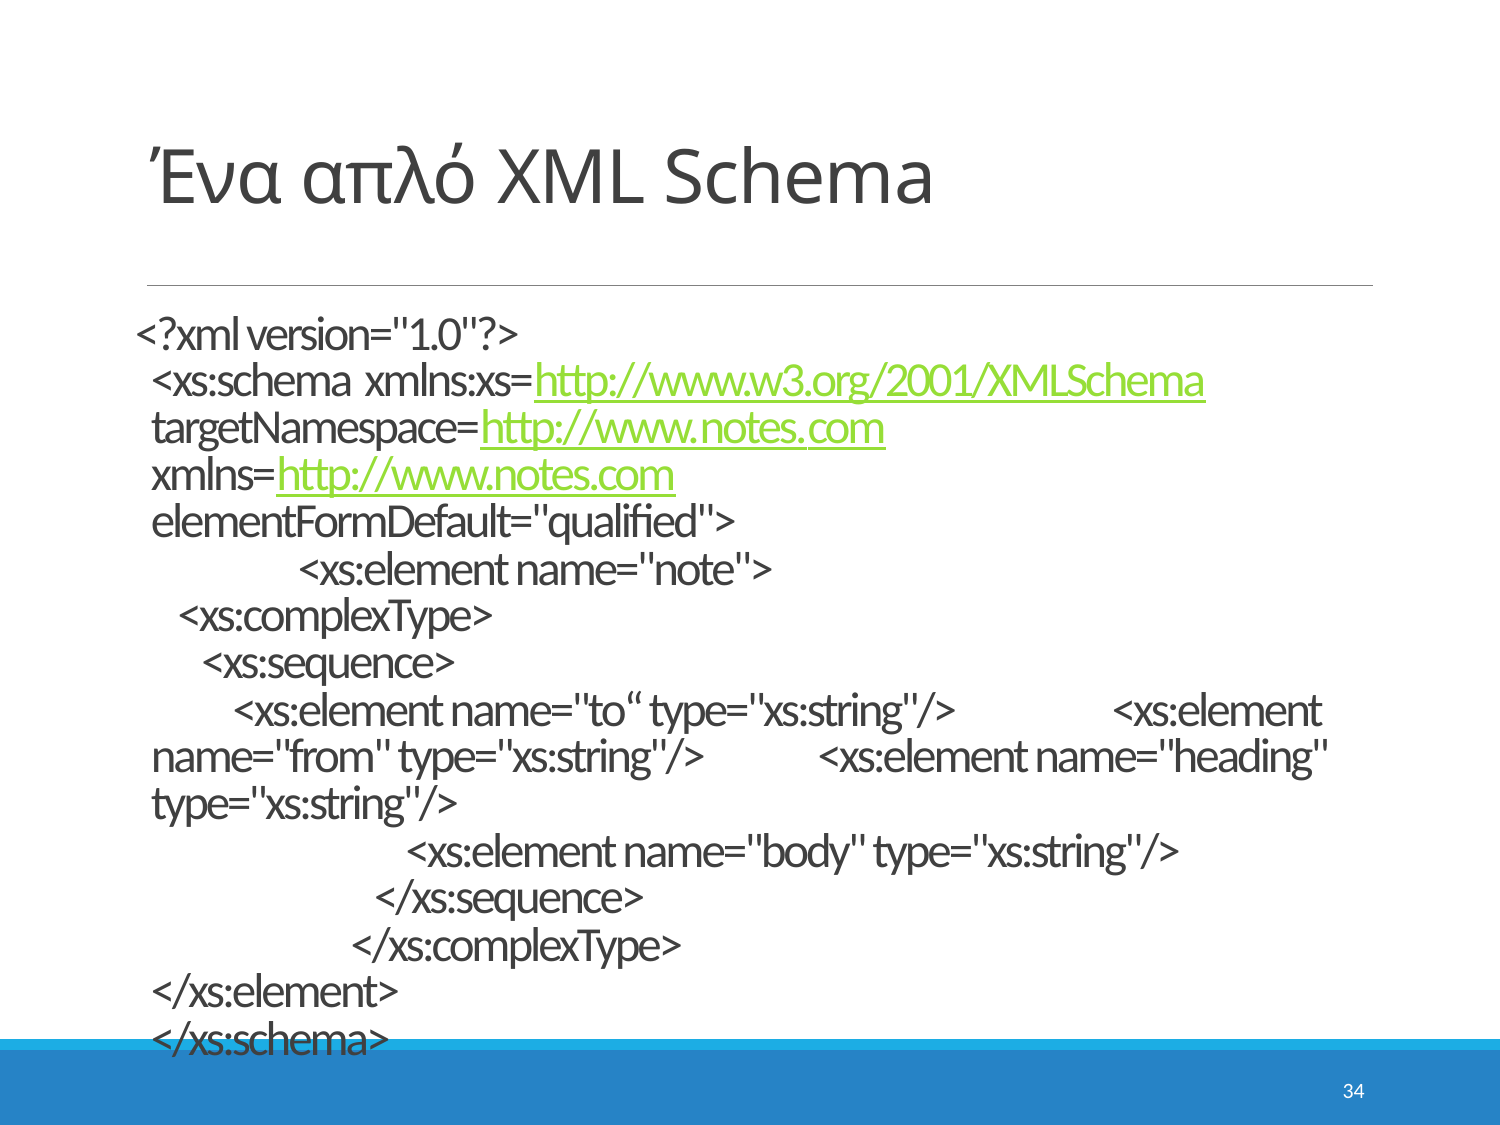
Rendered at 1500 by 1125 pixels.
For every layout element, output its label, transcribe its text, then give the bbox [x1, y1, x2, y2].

slide_number 34 [1218, 1059, 1380, 1120]
title Ένα απλό XML Schema [135, 43, 1373, 227]
list <?xml version="1.0"?> <xs:schema xmlns:xs=http://www.w3.org/2001/XMLSchema targetNamespace=http://www.notes.com xmlns=http://www.notes.com elementFormDefault="qualified"> <xs:element name="note"> <xs:complexType> <xs:sequence> <xs:element name="to“ type="xs:string"/> <xs:element name="from" type="xs:string"/> <xs:element name="heading" type="xs:string"/> <xs:element name="body" type="xs:string"/> </xs:sequence> </xs:complexType> </xs:element> </xs:schema> [135, 304, 1373, 1082]
